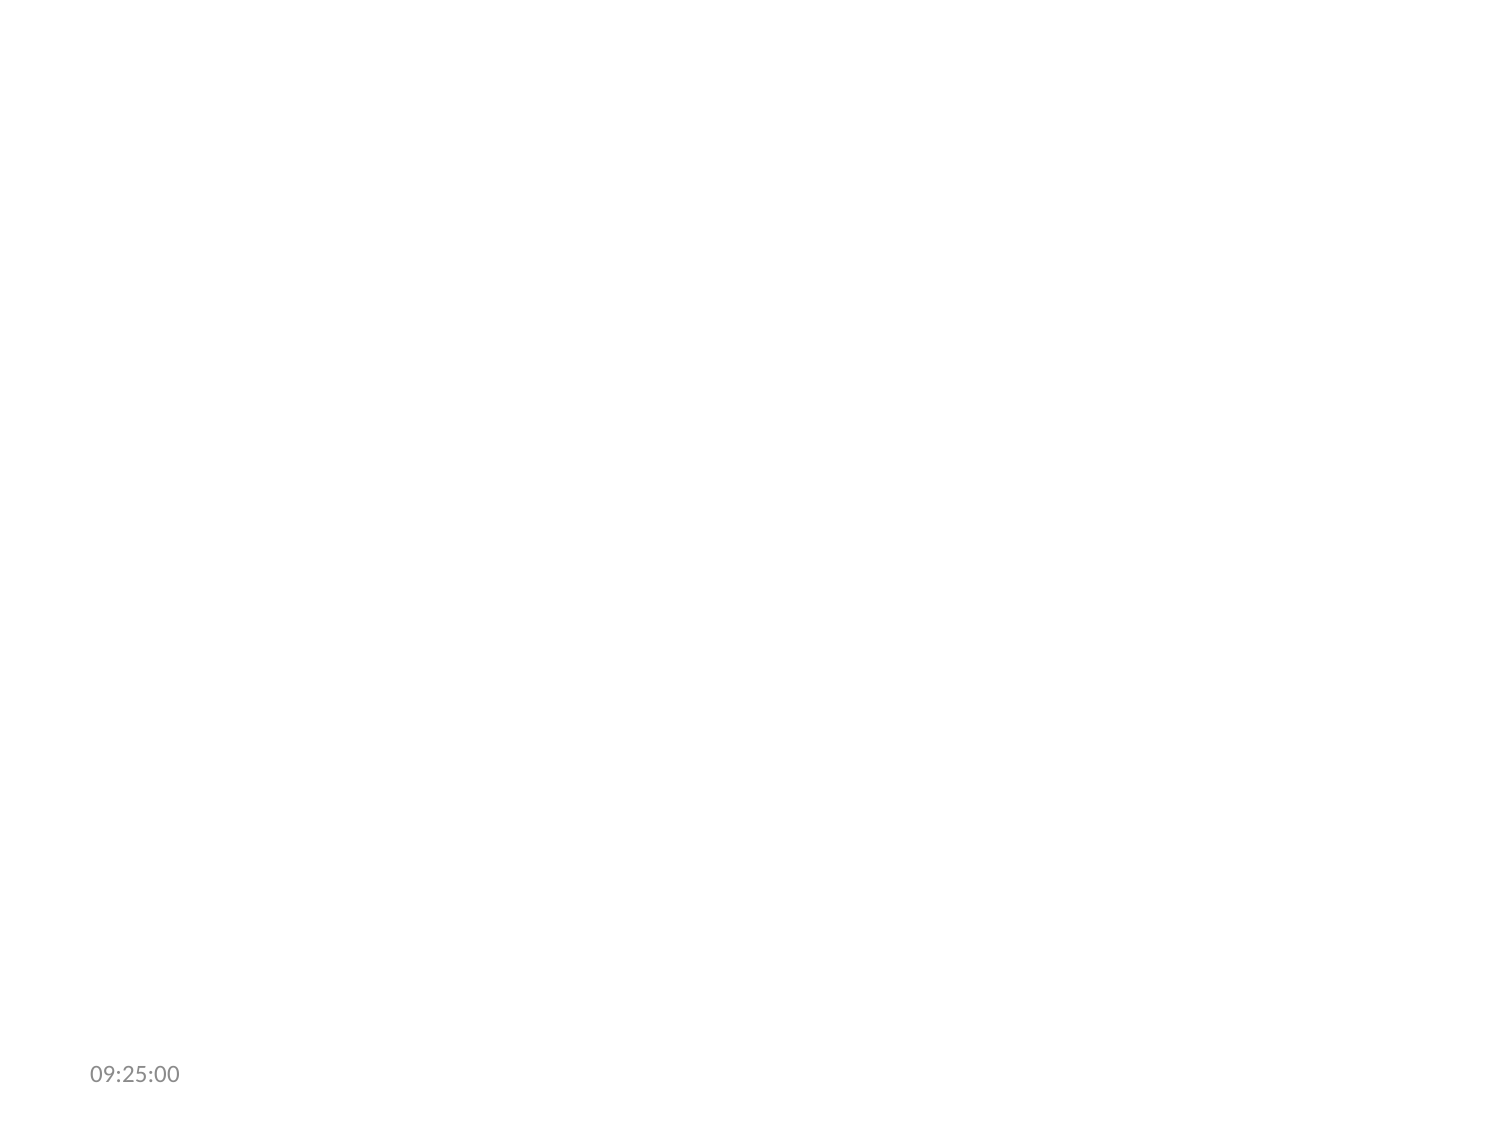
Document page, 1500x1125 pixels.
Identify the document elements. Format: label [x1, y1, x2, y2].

slide_number [75, 1042, 425, 1103]
